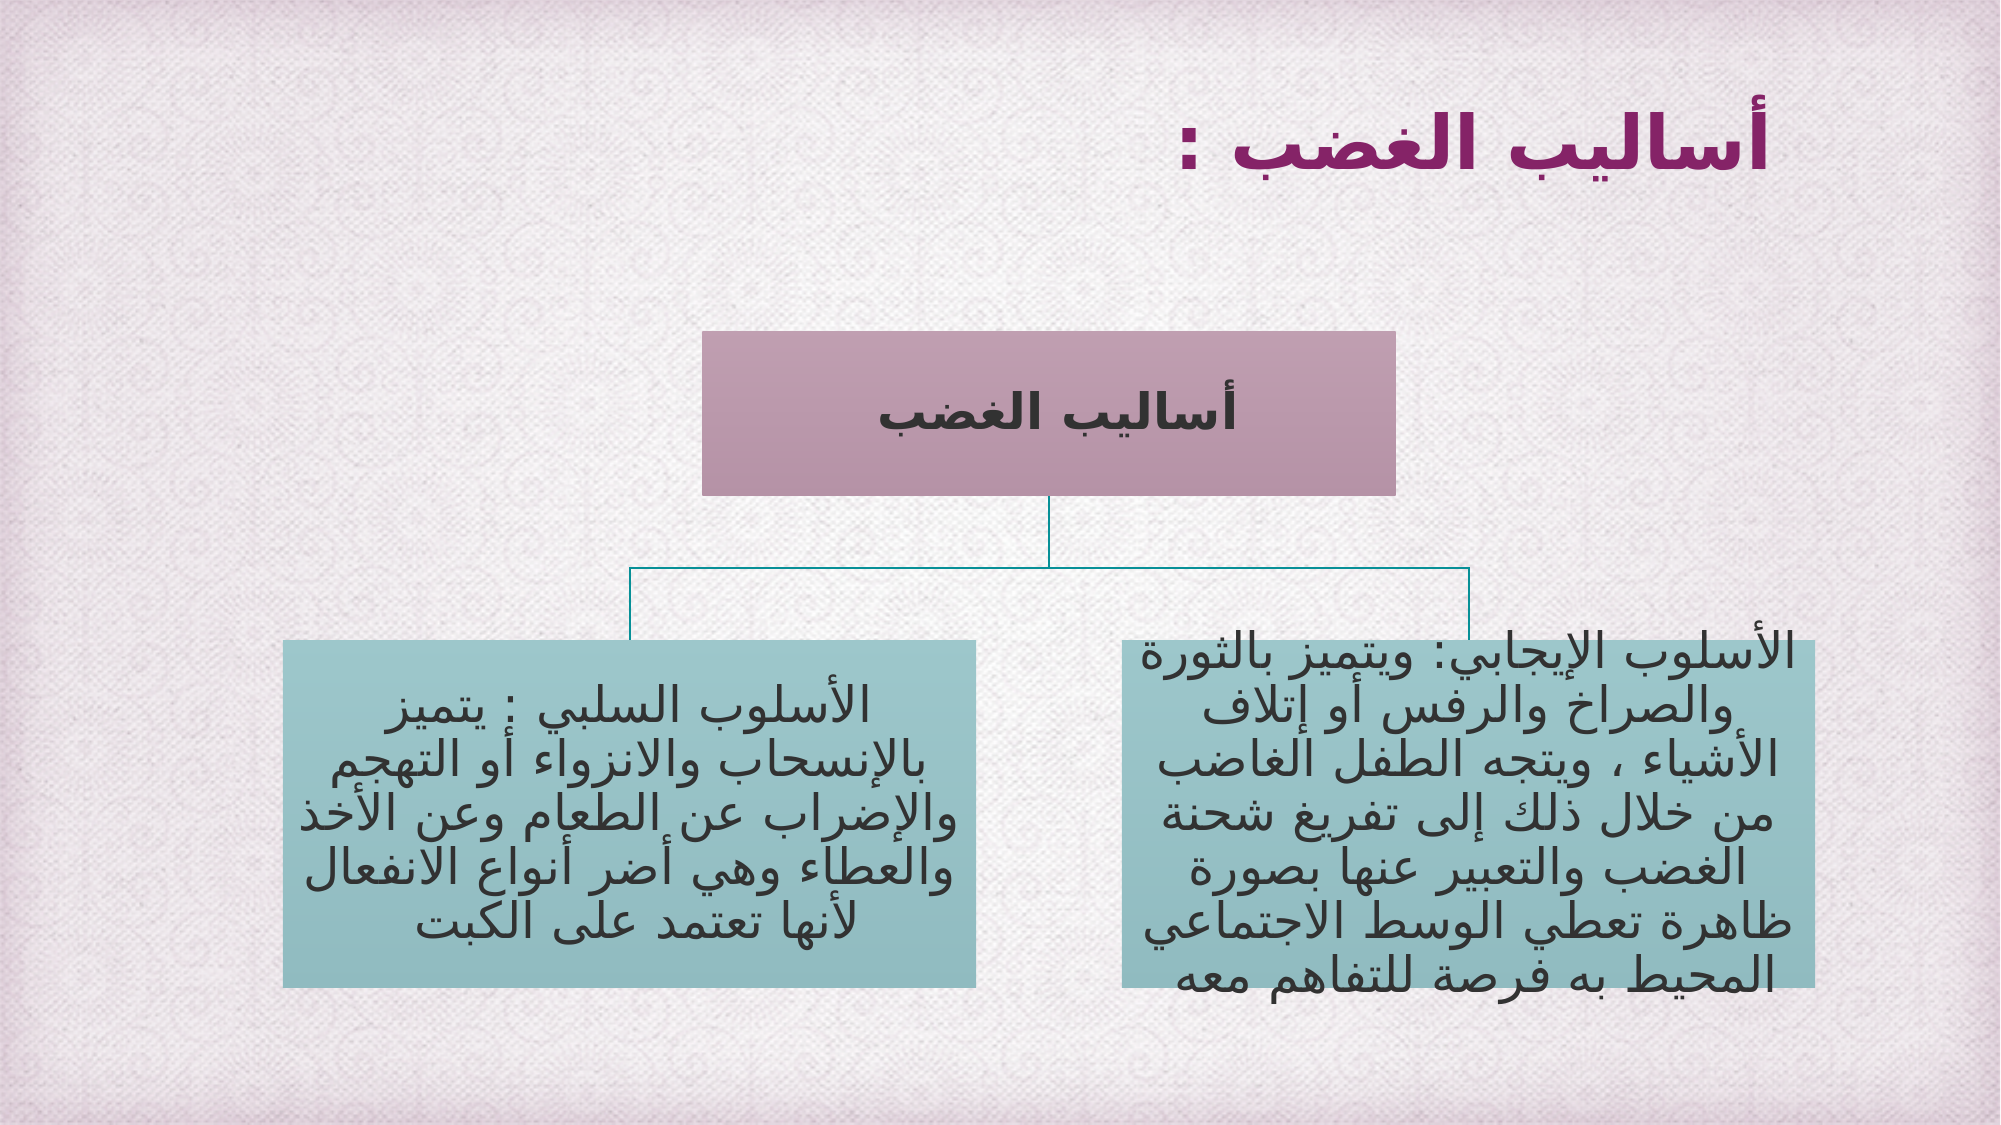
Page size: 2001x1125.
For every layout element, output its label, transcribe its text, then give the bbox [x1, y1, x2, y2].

picture [0, 0, 2001, 1125]
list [282, 275, 1816, 1044]
title أساليب الغضب : [212, 59, 1788, 194]
